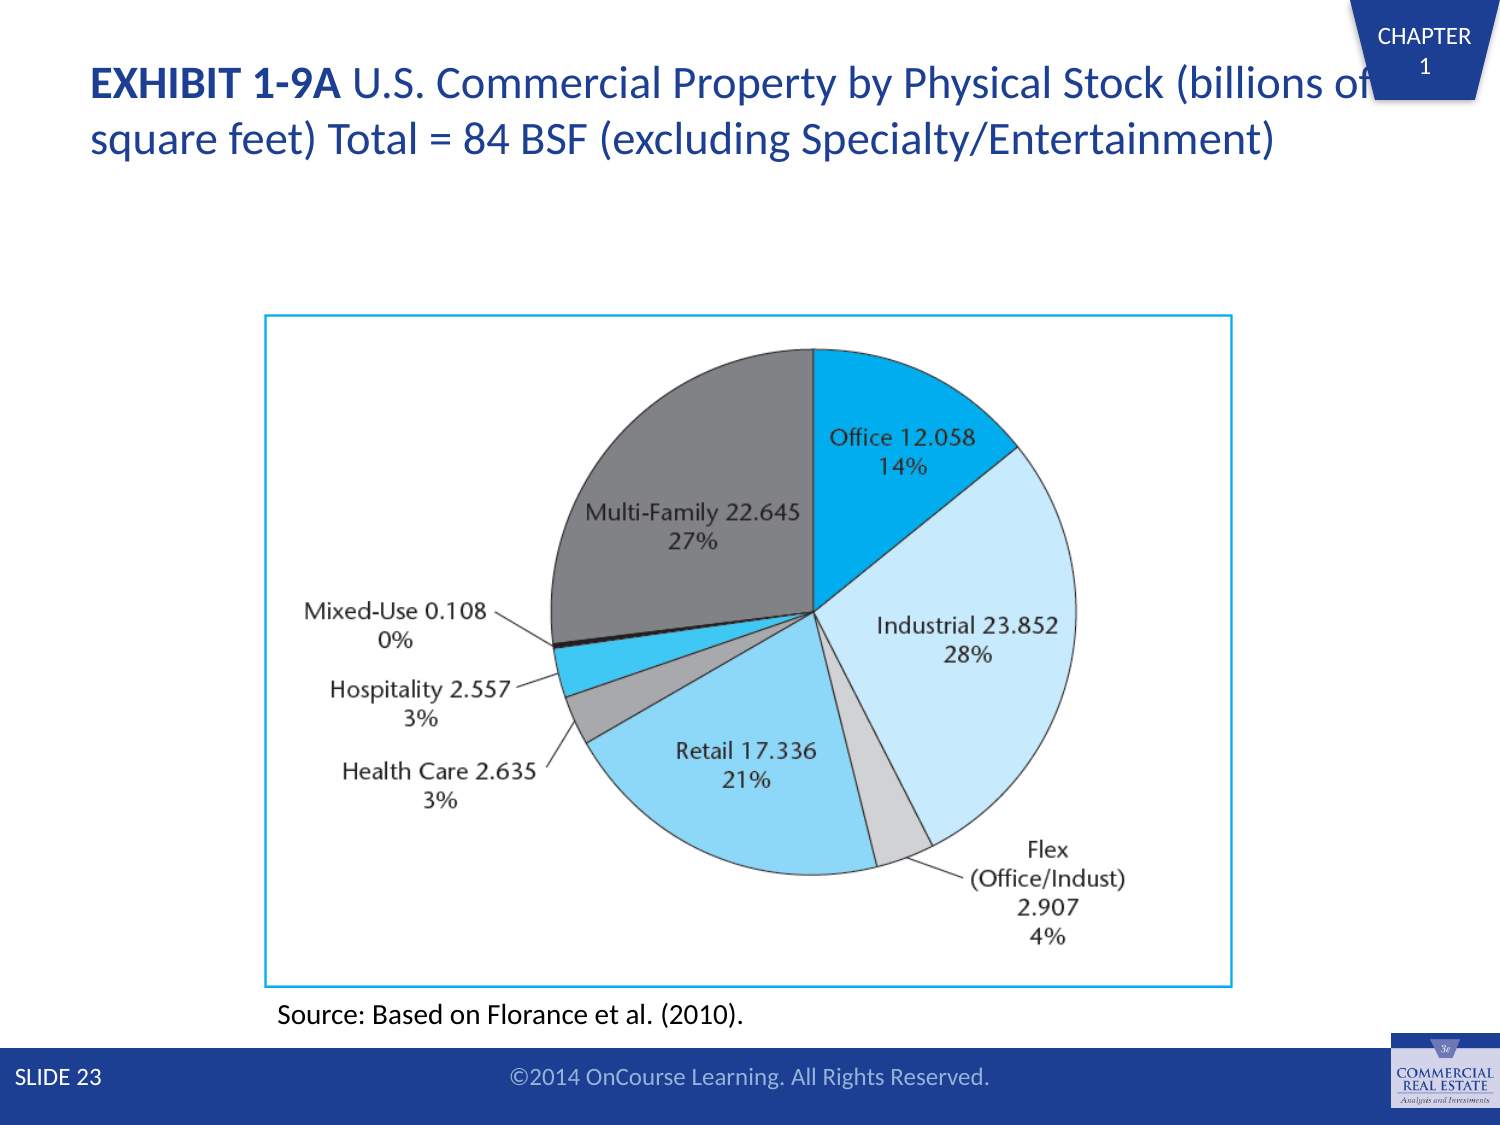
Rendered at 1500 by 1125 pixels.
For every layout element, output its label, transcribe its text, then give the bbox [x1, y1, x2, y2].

text_box Source: Based on Florance et al. (2010). [262, 988, 1238, 1038]
title EXHIBIT 1-9A U.S. Commercial Property by Physical Stock (billions of square feet) Total = 84 BSF (excluding Specialty/Entertainment) [75, 45, 1425, 233]
picture [267, 317, 1230, 985]
picture [1391, 1033, 1500, 1108]
slide_number SLIDE 23 [0, 1052, 350, 1113]
picture [262, 312, 1234, 988]
